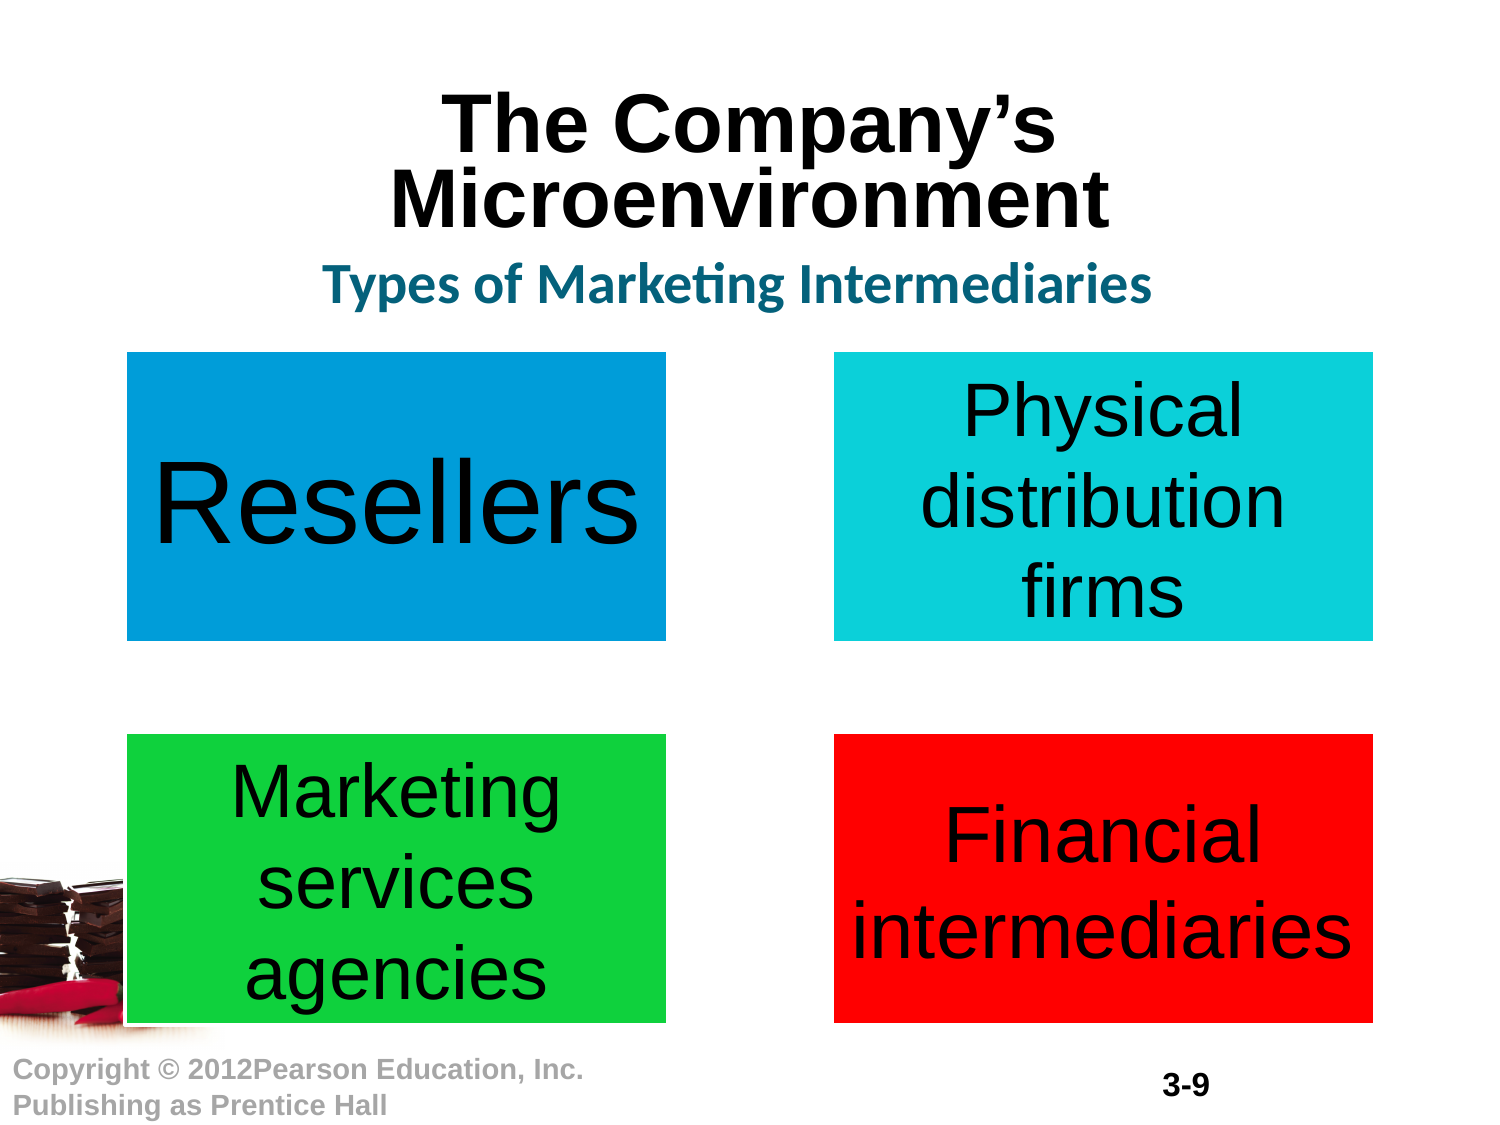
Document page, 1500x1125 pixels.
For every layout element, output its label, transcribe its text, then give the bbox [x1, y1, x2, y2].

title The Company’s Microenvironment [112, 37, 1388, 226]
list Types of Marketing Intermediaries [149, 237, 1326, 301]
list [124, 349, 1376, 1001]
picture [0, 862, 225, 1050]
